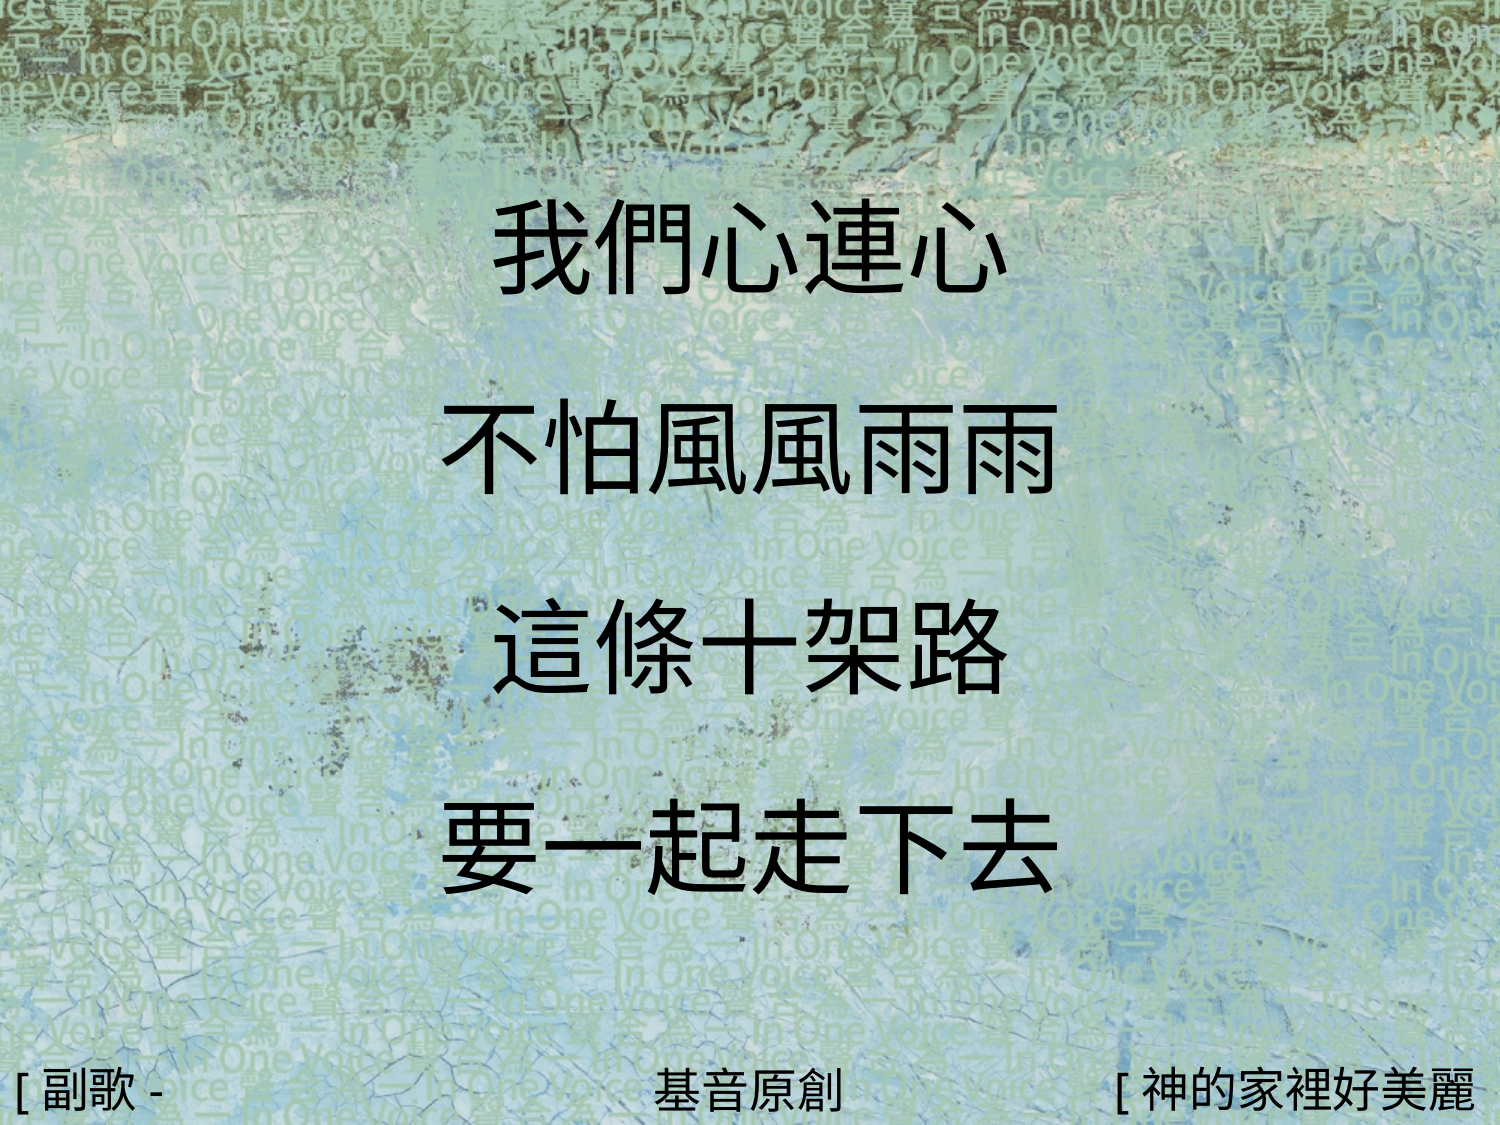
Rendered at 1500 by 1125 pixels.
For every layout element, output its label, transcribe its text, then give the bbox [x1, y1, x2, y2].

text_box 基音原創 [0, 1053, 1500, 1125]
text_box 我們心連心 不怕風風雨雨 這條十架路 要一起走下去 [0, 174, 1500, 914]
